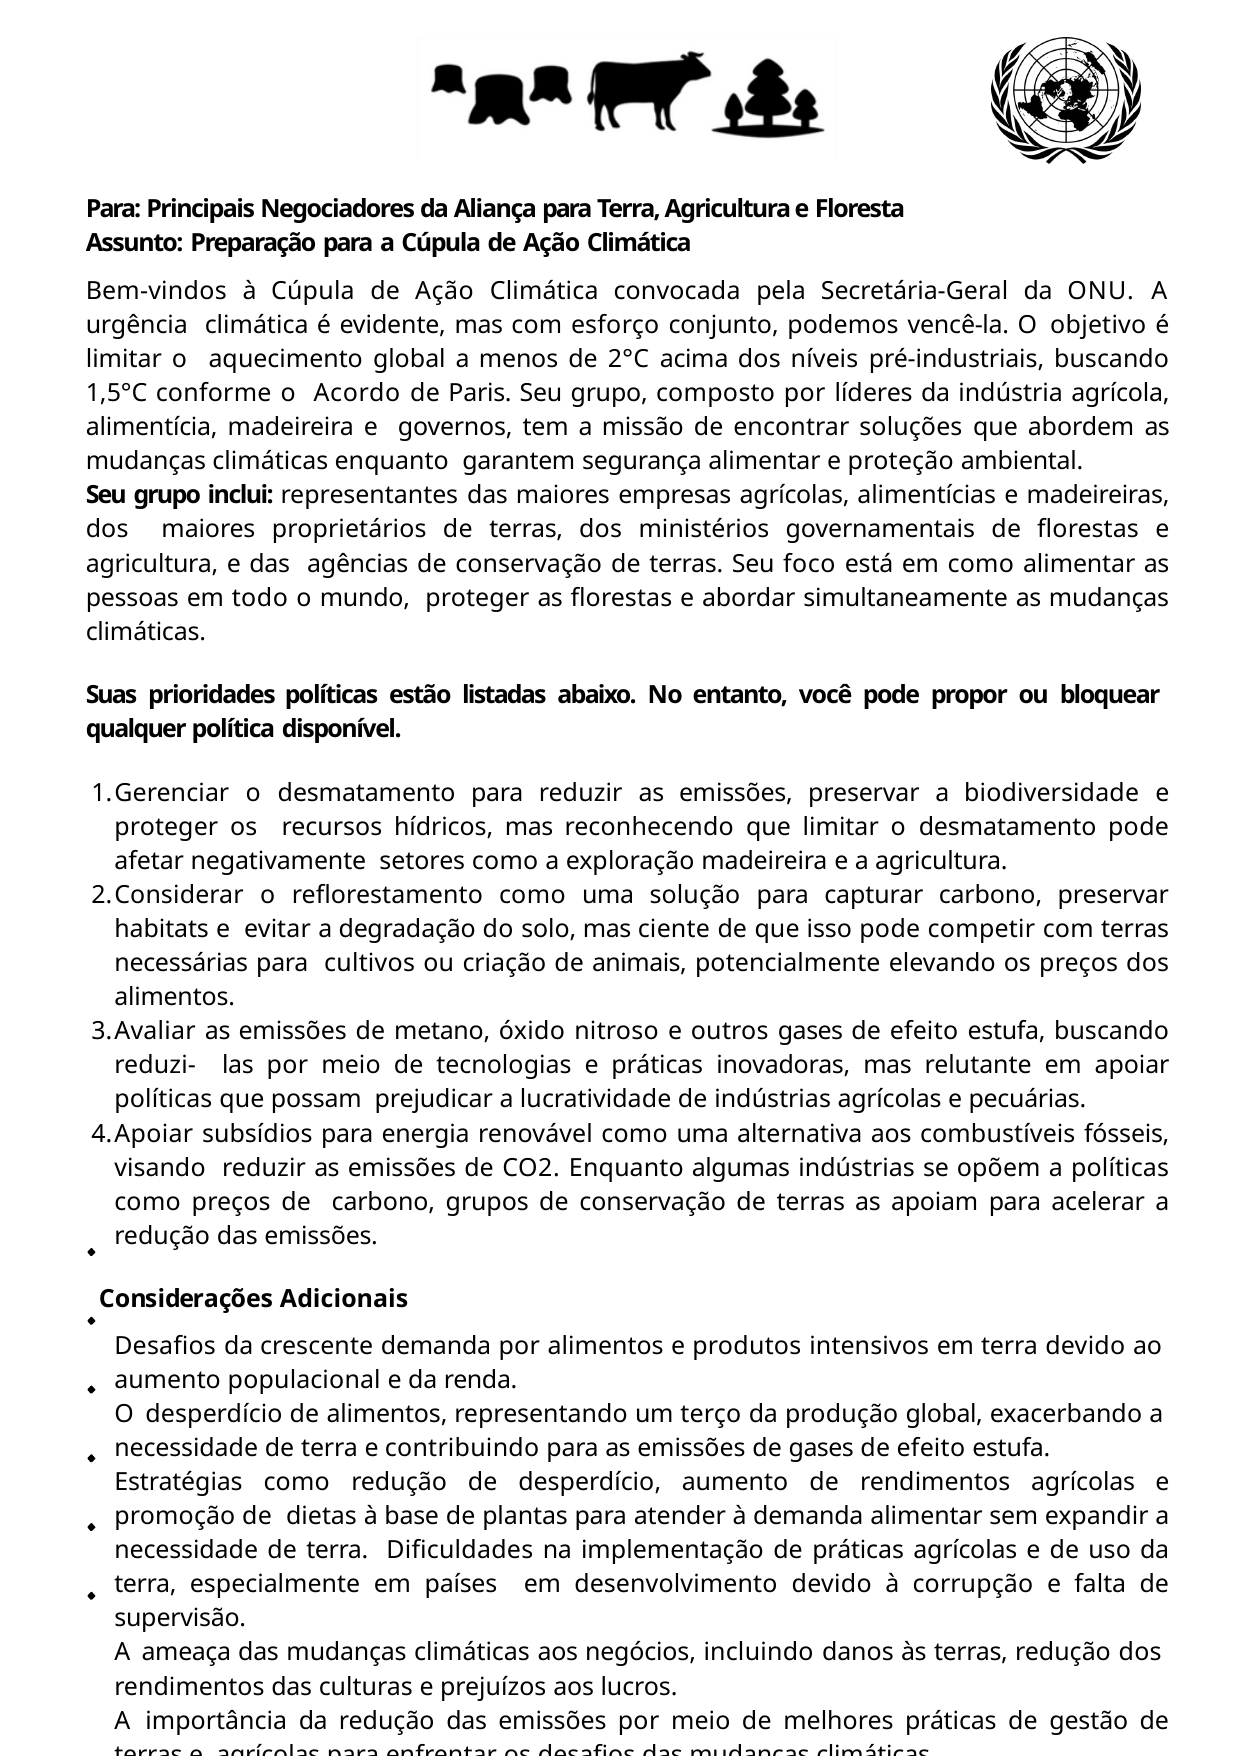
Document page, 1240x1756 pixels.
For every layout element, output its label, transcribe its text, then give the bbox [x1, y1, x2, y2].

text_box Para: Principais Negociadores da Aliança para Terra, Agricultura e Floresta Assunto: Preparação para a Cúpula de Ação Climática Bem-vindos à Cúpula de Ação Climática convocada pela Secretária-Geral da ONU. A urgência climática é evidente, mas com esforço conjunto, podemos vencê-la. O objetivo é limitar o aquecimento global a menos de 2°C acima dos níveis pré-industriais, buscando 1,5°C conforme o Acordo de Paris. Seu grupo, composto por líderes da indústria agrícola, alimentícia, madeireira e governos, tem a missão de encontrar soluções que abordem as mudanças climáticas enquanto garantem segurança alimentar e proteção ambiental. Seu grupo inclui: representantes das maiores empresas agrícolas, alimentícias e madeireiras, dos maiores proprietários de terras, dos ministérios governamentais de florestas e agricultura, e das agências de conservação de terras. Seu foco está em como alimentar as pessoas em todo o mundo, proteger as florestas e abordar simultaneamente as mudanças climáticas. Suas prioridades políticas estão listadas abaixo. No entanto, você pode propor ou bloquear qualquer política disponível. Gerenciar o desmatamento para reduzir as emissões, preservar a biodiversidade e proteger os recursos hídricos, mas reconhecendo que limitar o desmatamento pode afetar negativamente setores como a exploração madeireira e a agricultura. Considerar o reflorestamento como uma solução para capturar carbono, preservar habitats e evitar a degradação do solo, mas ciente de que isso pode competir com terras necessárias para cultivos ou criação de animais, potencialmente elevando os preços dos alimentos. Avaliar as emissões de metano, óxido nitroso e outros gases de efeito estufa, buscando reduzi- las por meio de tecnologias e práticas inovadoras, mas relutante em apoiar políticas que possam prejudicar a lucratividade de indústrias agrícolas e pecuárias. Apoiar subsídios para energia renovável como uma alternativa aos combustíveis fósseis, visando reduzir as emissões de CO2. Enquanto algumas indústrias se opõem a políticas como preços de carbono, grupos de conservação de terras as apoiam para acelerar a redução das emissões. Considerações Adicionais Desafios da crescente demanda por alimentos e produtos intensivos em terra devido ao aumento populacional e da renda. O desperdício de alimentos, representando um terço da produção global, exacerbando a necessidade de terra e contribuindo para as emissões de gases de efeito estufa. Estratégias como redução de desperdício, aumento de rendimentos agrícolas e promoção de dietas à base de plantas para atender à demanda alimentar sem expandir a necessidade de terra. Dificuldades na implementação de práticas agrícolas e de uso da terra, especialmente em países em desenvolvimento devido à corrupção e falta de supervisão. A ameaça das mudanças climáticas aos negócios, incluindo danos às terras, redução dos rendimentos das culturas e prejuízos aos lucros. A importância da redução das emissões por meio de melhores práticas de gestão de terras e agrícolas para enfrentar os desafios das mudanças climáticas. [83, 186, 1171, 1756]
picture [416, 35, 837, 162]
picture [991, 37, 1141, 165]
